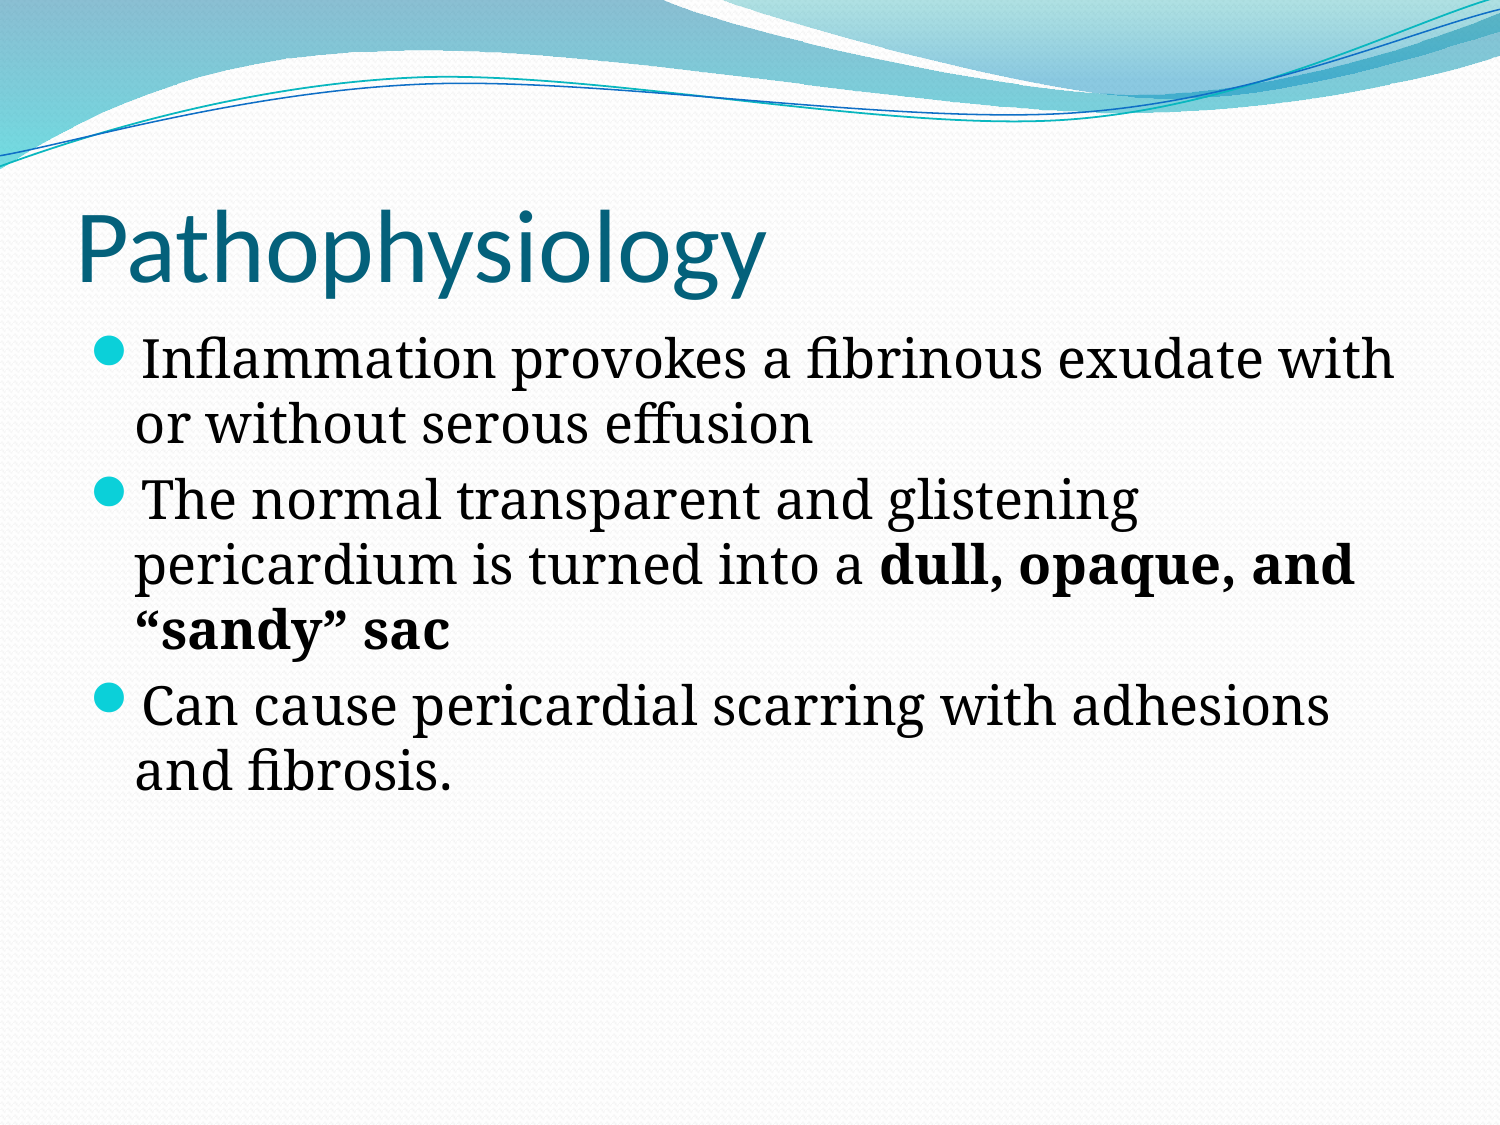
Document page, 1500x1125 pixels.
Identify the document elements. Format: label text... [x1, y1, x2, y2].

list Inflammation provokes a fibrinous exudate with or without serous effusion The normal transparent and glistening pericardium is turned into a dull, opaque, and “sandy” sac Can cause pericardial scarring with adhesions and fibrosis. [75, 317, 1425, 1038]
title Pathophysiology [75, 115, 1425, 303]
